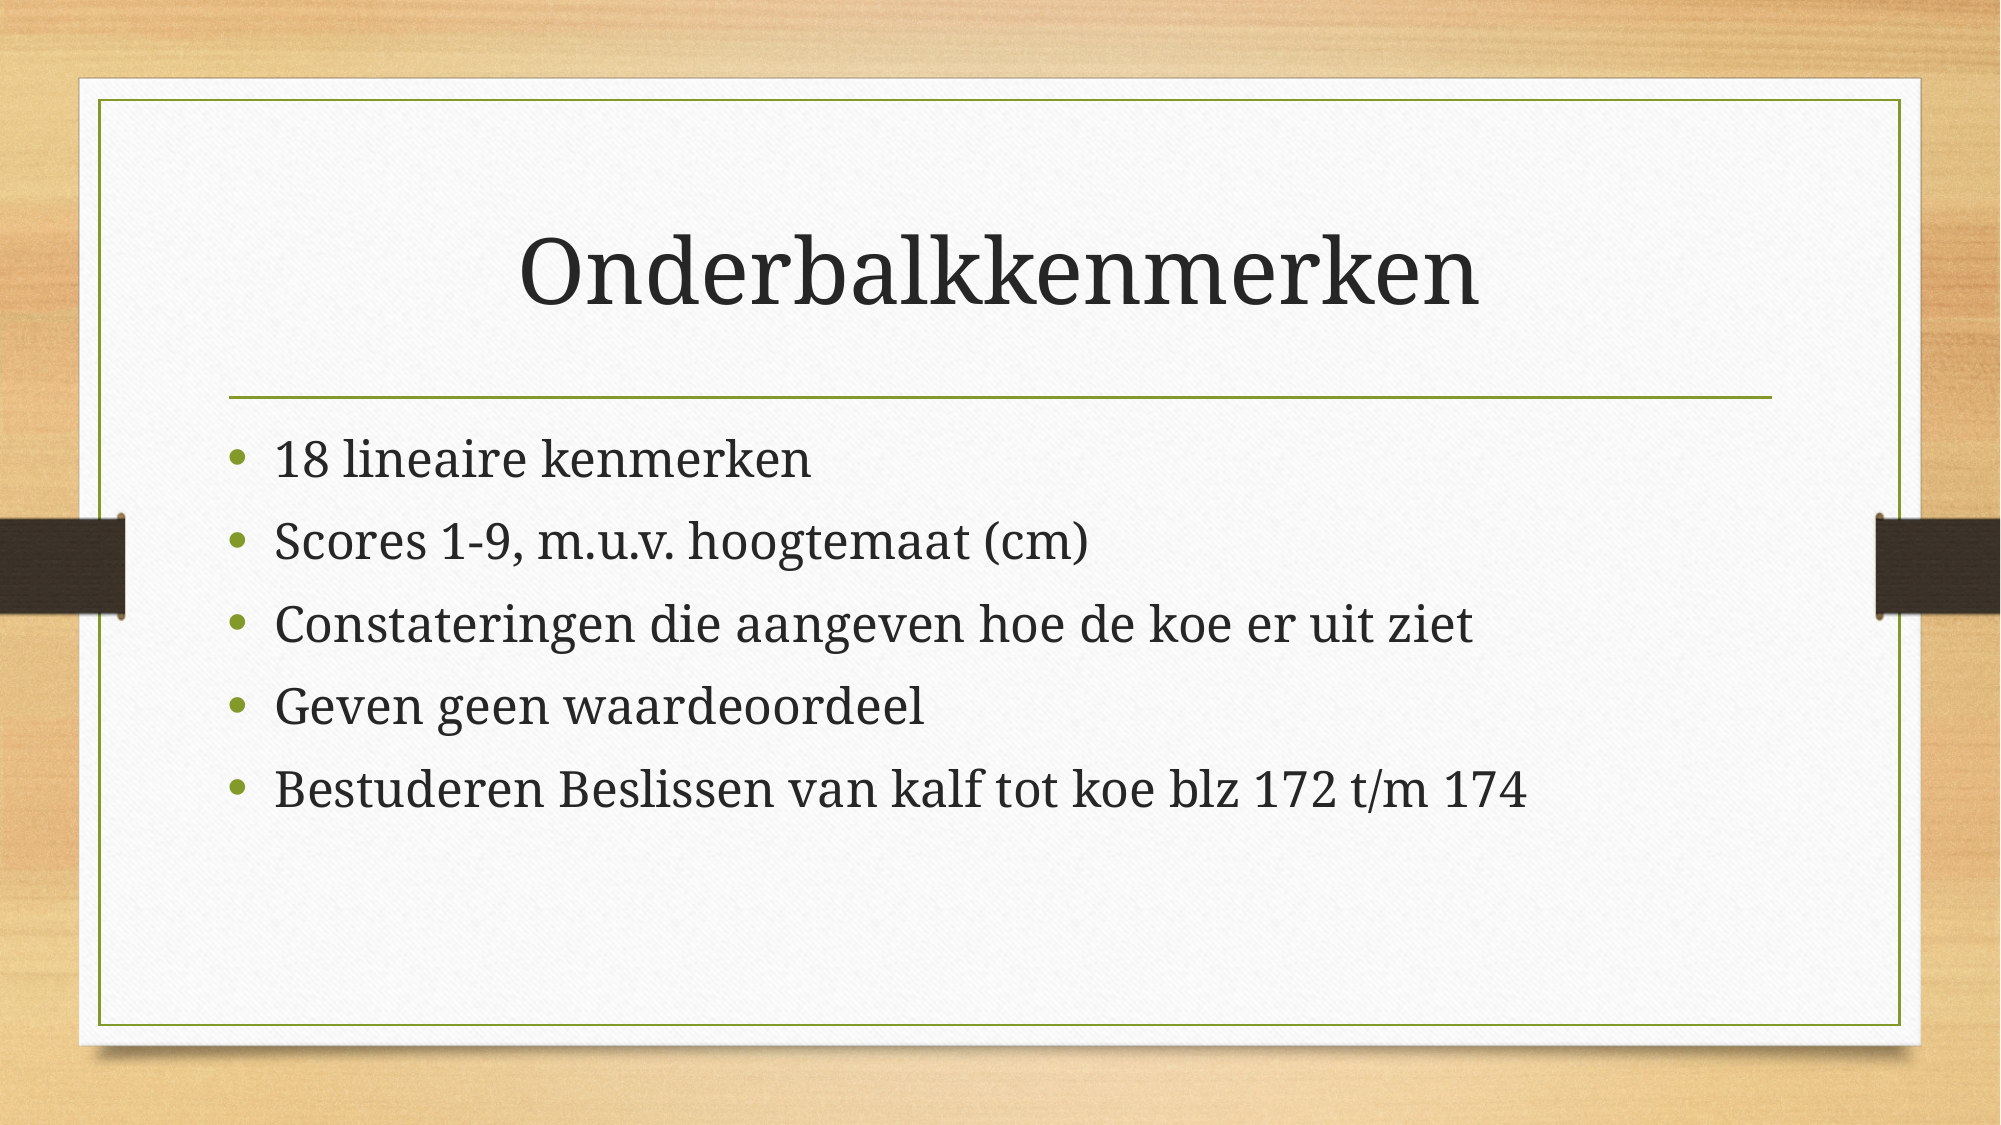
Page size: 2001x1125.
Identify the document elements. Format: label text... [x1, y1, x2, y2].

picture [0, 0, 2001, 1125]
list 18 lineaire kenmerken Scores 1-9, m.u.v. hoogtemaat (cm) Constateringen die aangeven hoe de koe er uit ziet Geven geen waardeoordeel Bestuderen Beslissen van kalf tot koe blz 172 t/m 174 [212, 419, 1788, 964]
title Onderbalkkenmerken [212, 161, 1788, 375]
